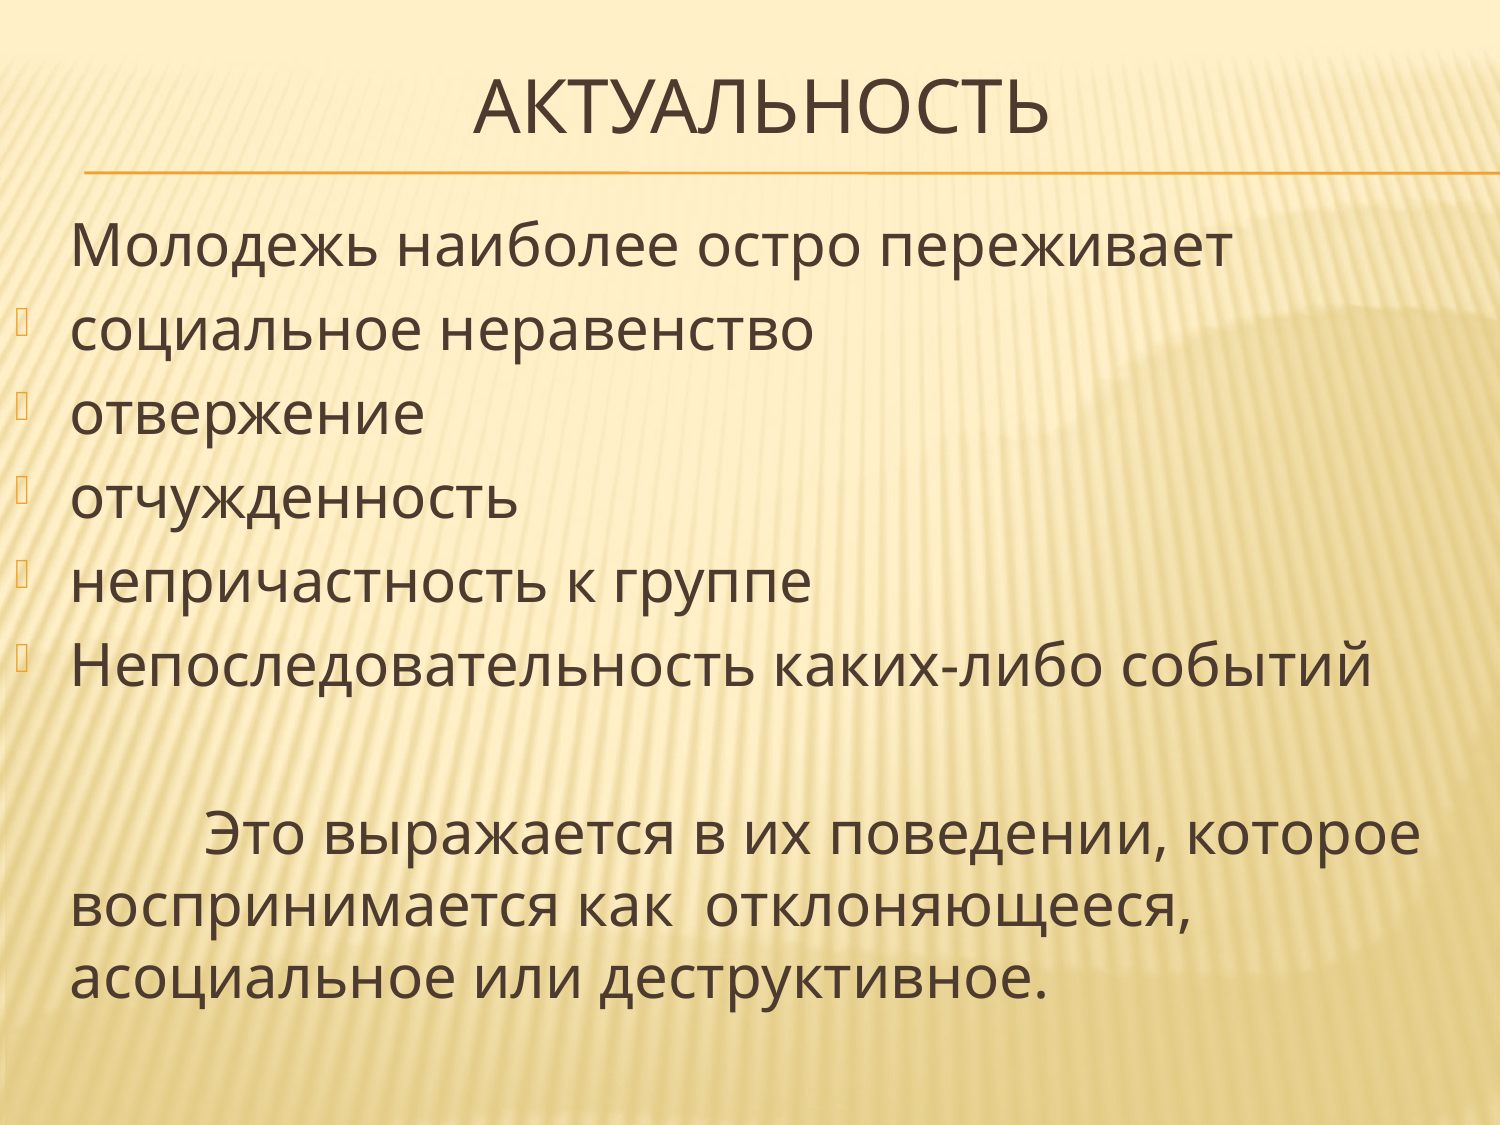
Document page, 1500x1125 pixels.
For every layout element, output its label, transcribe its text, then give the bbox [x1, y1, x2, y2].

title АКТУАЛЬНОСТЬ [50, 35, 1475, 173]
list Молодежь наиболее остро переживает социальное неравенство отвержение отчужденность непричастность к группе Непоследовательность каких-либо событий Это выражается в их поведении, которое воспринимается как отклоняющееся, асоциальное или деструктивное. [0, 199, 1500, 1032]
